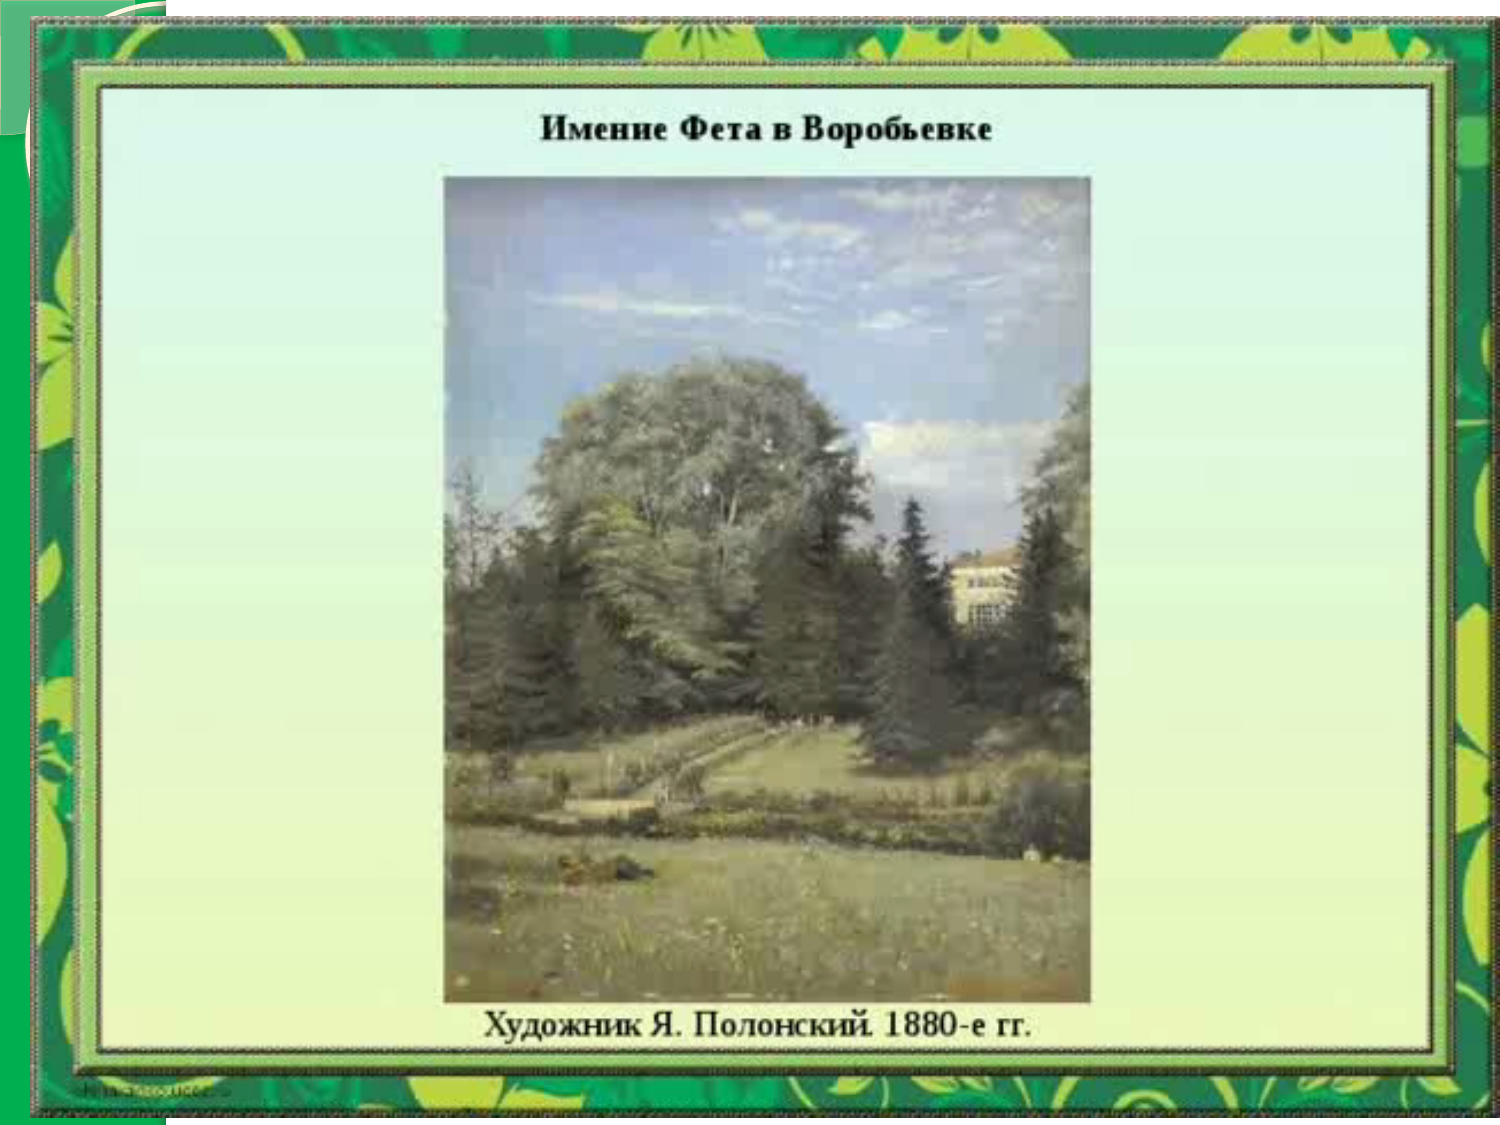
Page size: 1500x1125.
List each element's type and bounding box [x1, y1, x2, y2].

list [29, 15, 1500, 1119]
